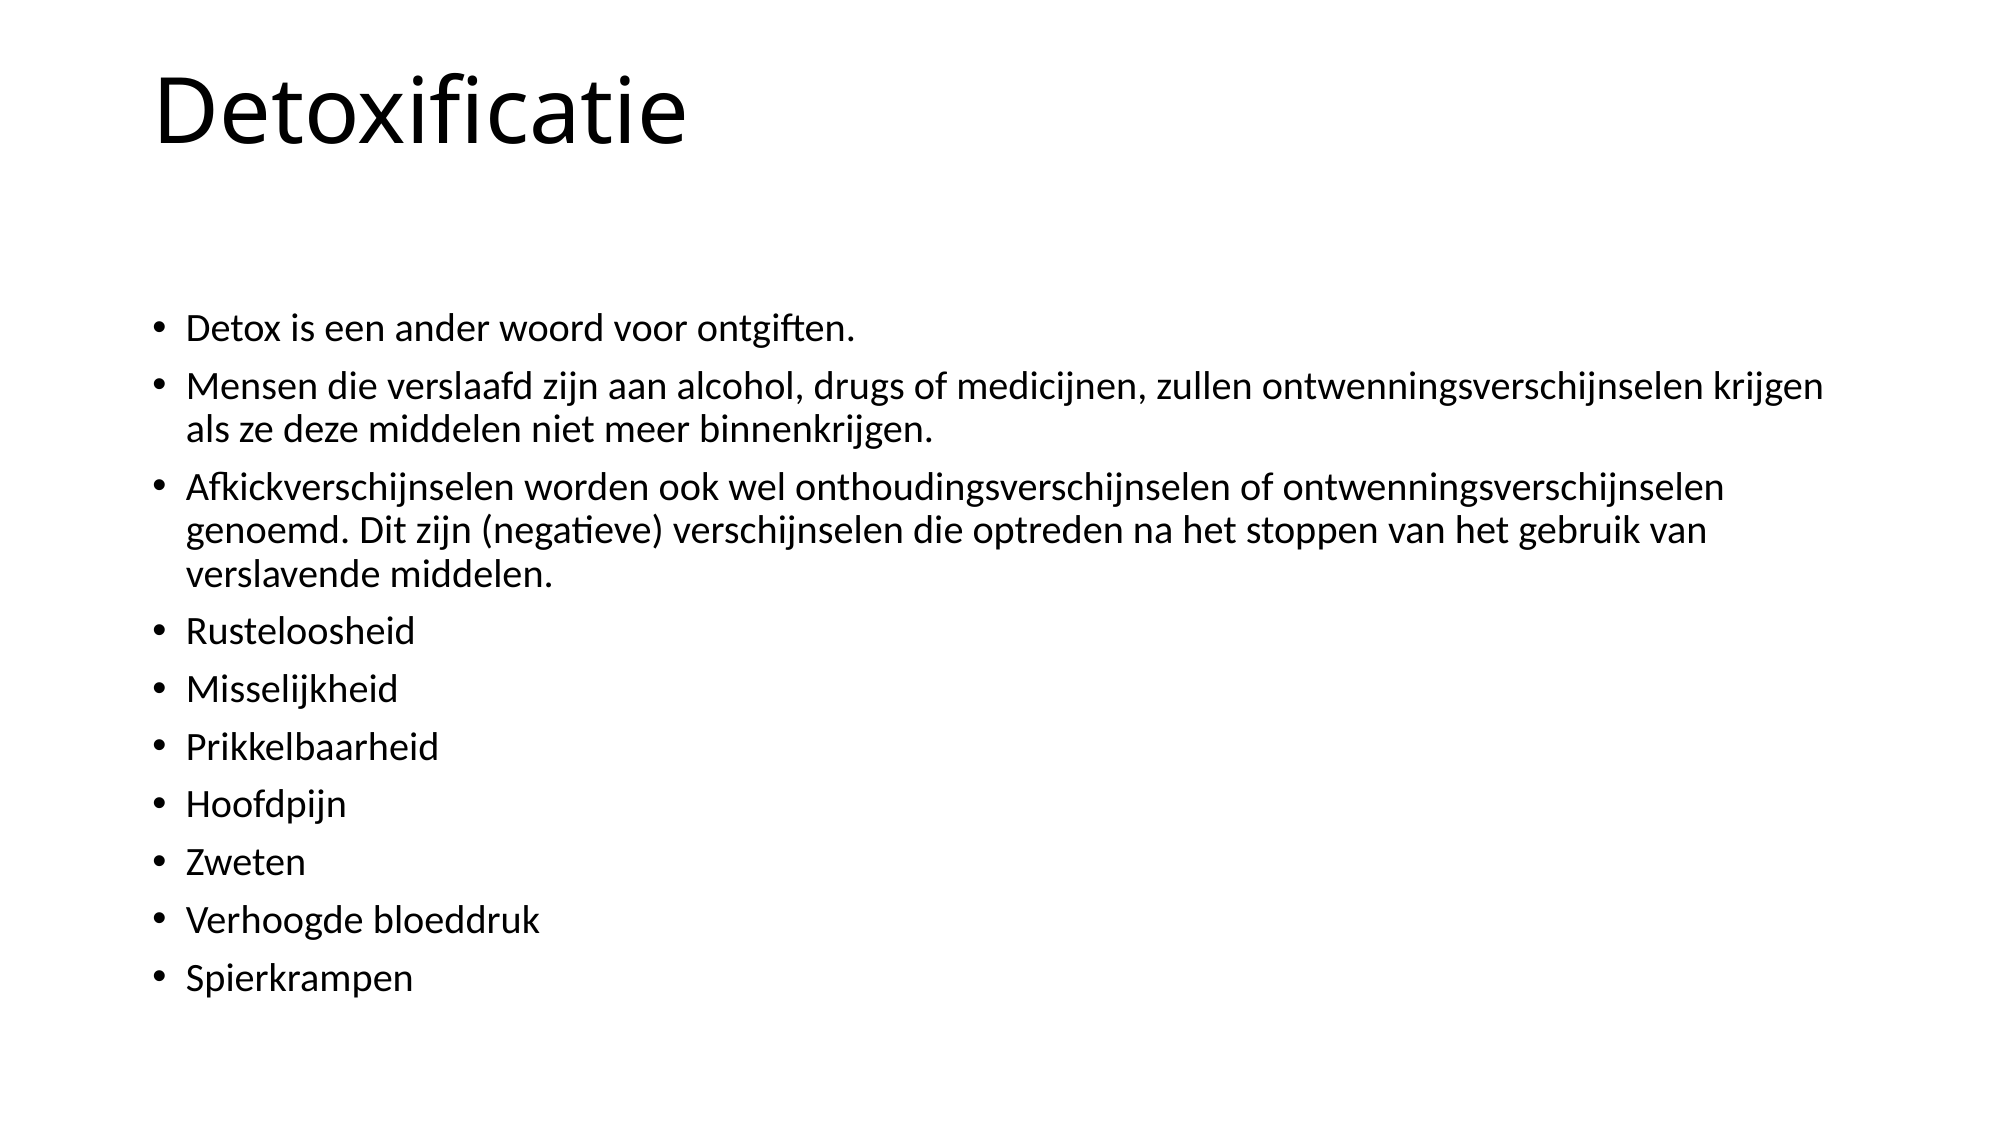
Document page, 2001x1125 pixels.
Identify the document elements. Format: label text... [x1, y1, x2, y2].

title Detoxificatie [137, 59, 1863, 278]
list Detox is een ander woord voor ontgiften. Mensen die verslaafd zijn aan alcohol, drugs of medicijnen, zullen ontwenningsverschijnselen krijgen als ze deze middelen niet meer binnenkrijgen. Afkickverschijnselen worden ook wel onthoudingsverschijnselen of ontwenningsverschijnselen genoemd. Dit zijn (negatieve) verschijnselen die optreden na het stoppen van het gebruik van verslavende middelen. Rusteloosheid Misselijkheid Prikkelbaarheid Hoofdpijn Zweten Verhoogde bloeddruk Spierkrampen [137, 299, 1863, 1014]
